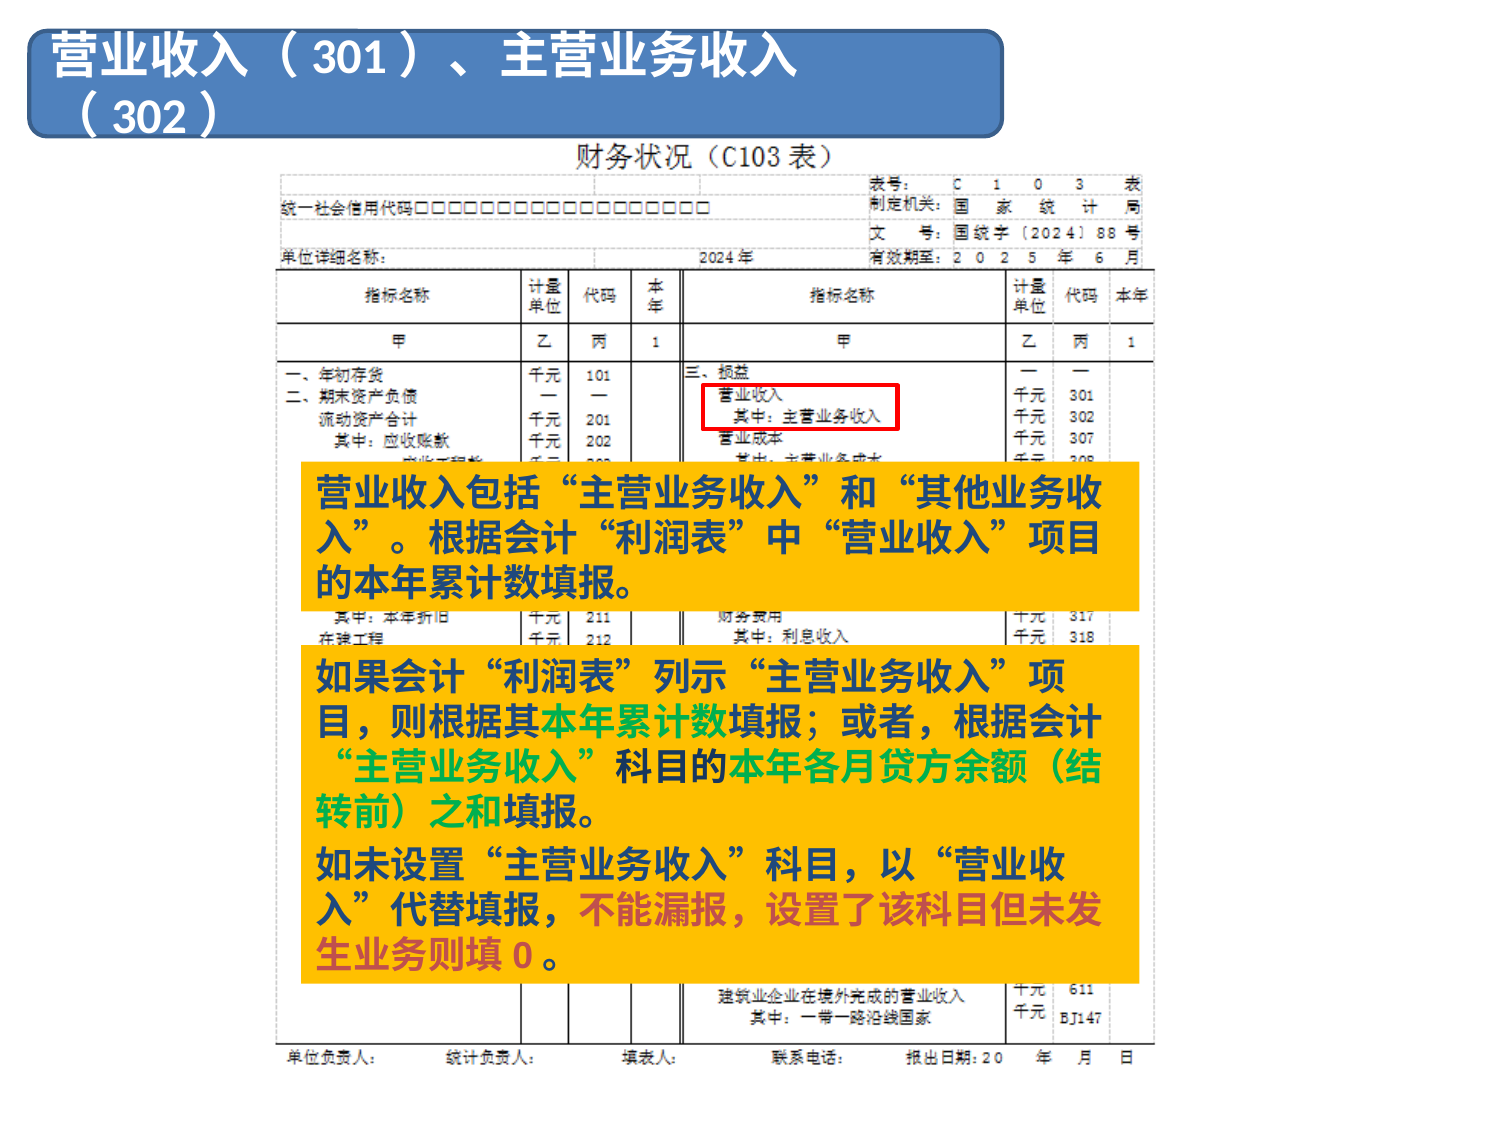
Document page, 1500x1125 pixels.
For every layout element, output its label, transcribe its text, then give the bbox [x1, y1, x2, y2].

picture [241, 134, 1179, 1089]
text_box 营业收入（301）、主营业务收入（302） [27, 28, 1005, 139]
